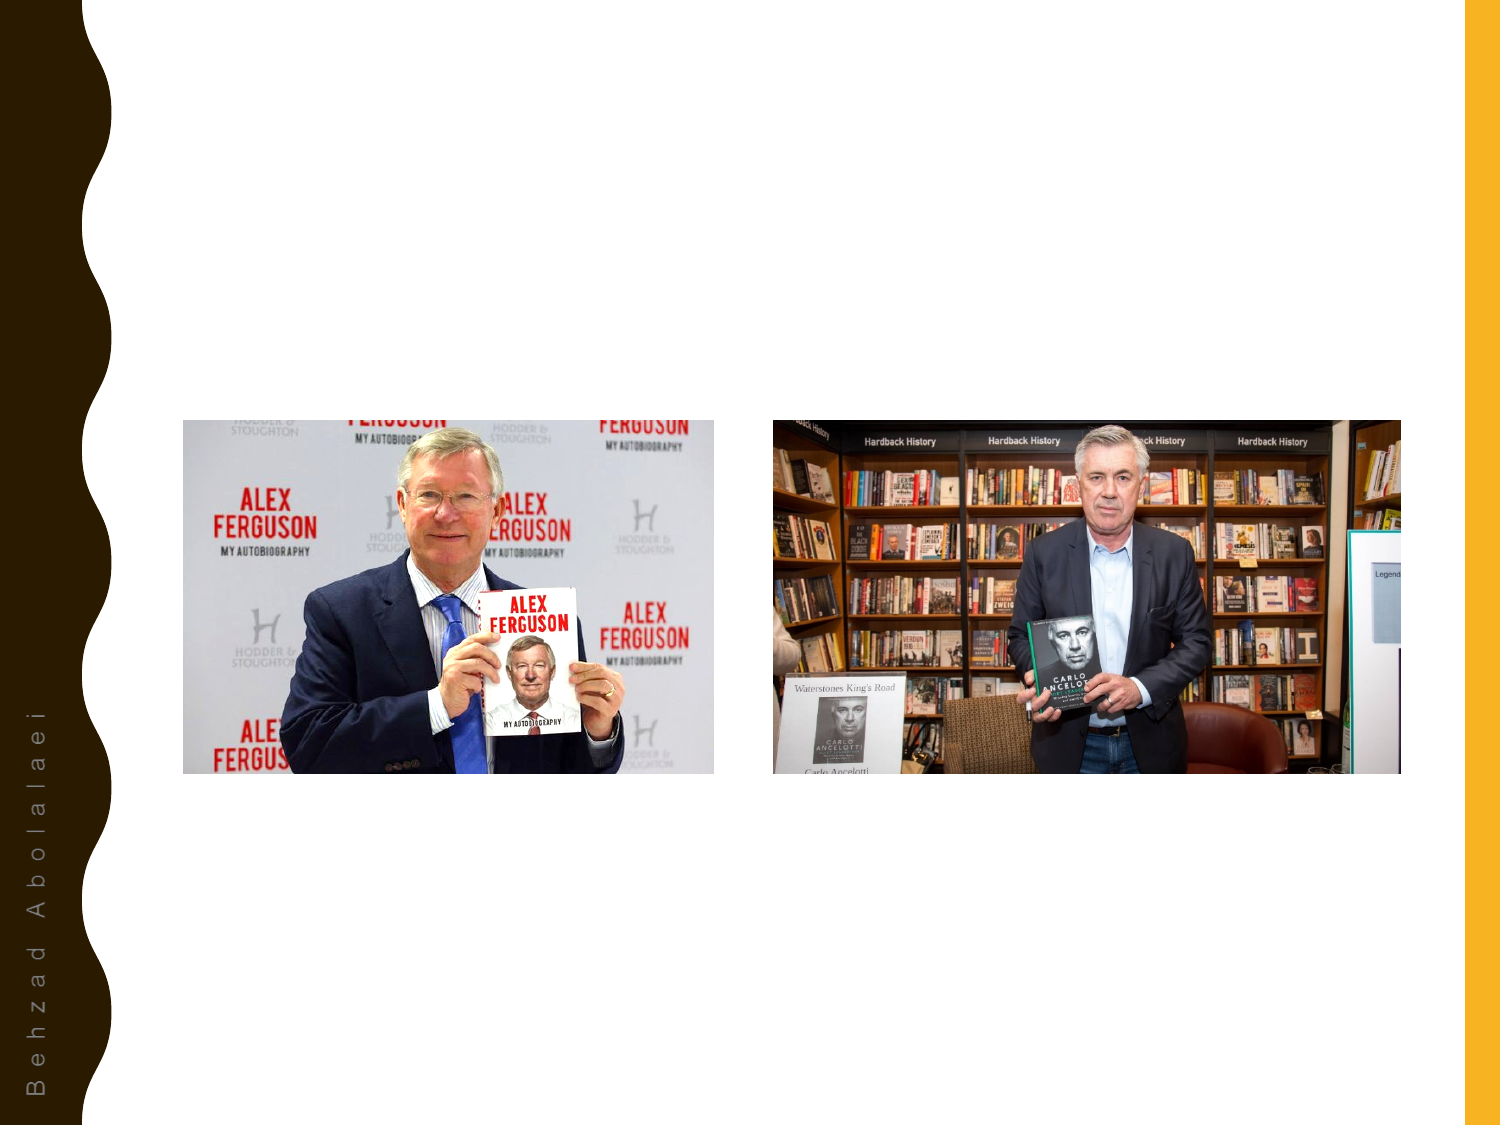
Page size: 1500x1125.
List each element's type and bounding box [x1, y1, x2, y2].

picture [183, 420, 714, 774]
picture [6, 673, 65, 1125]
picture [773, 420, 1401, 774]
